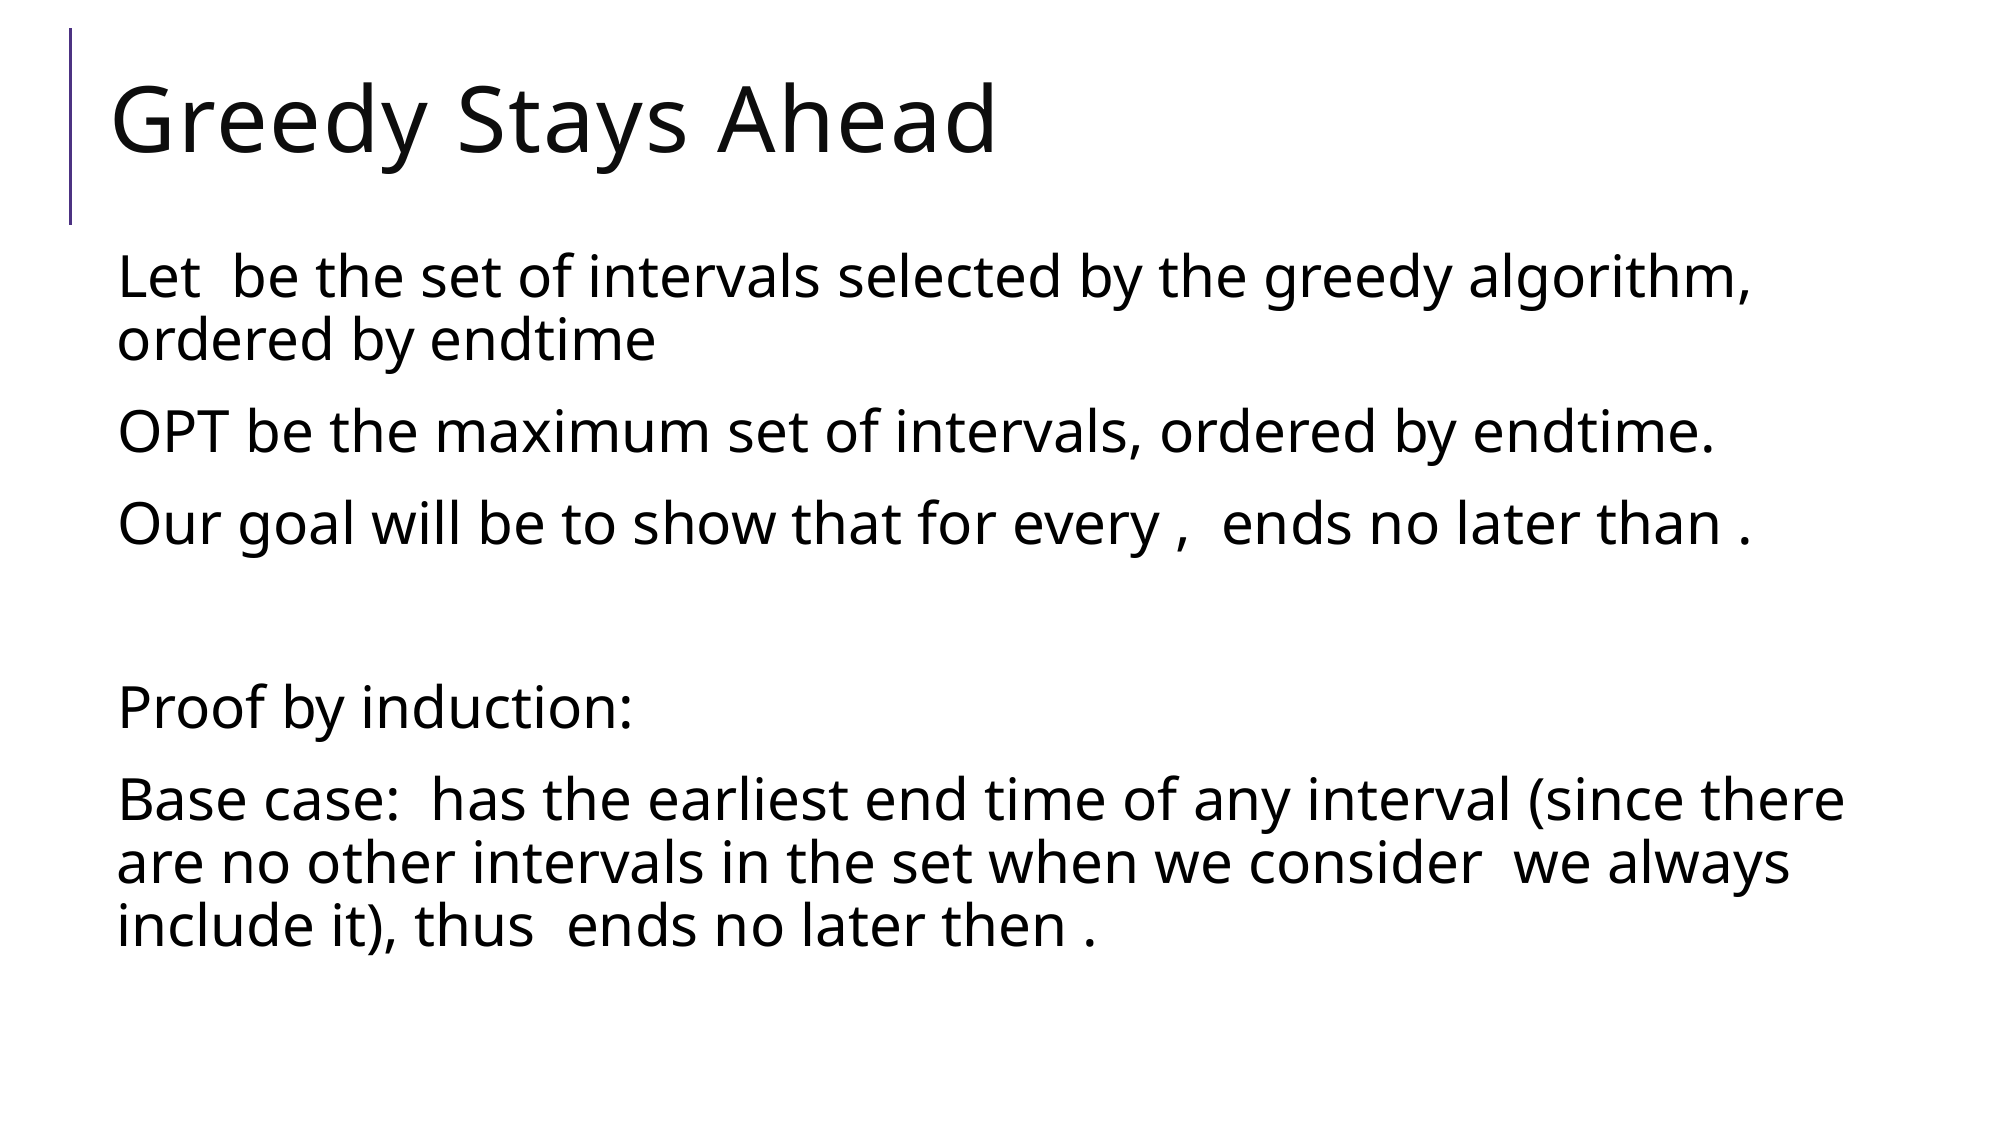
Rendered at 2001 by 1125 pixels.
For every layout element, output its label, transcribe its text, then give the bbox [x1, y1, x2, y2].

title Greedy Stays Ahead [94, 43, 1930, 210]
